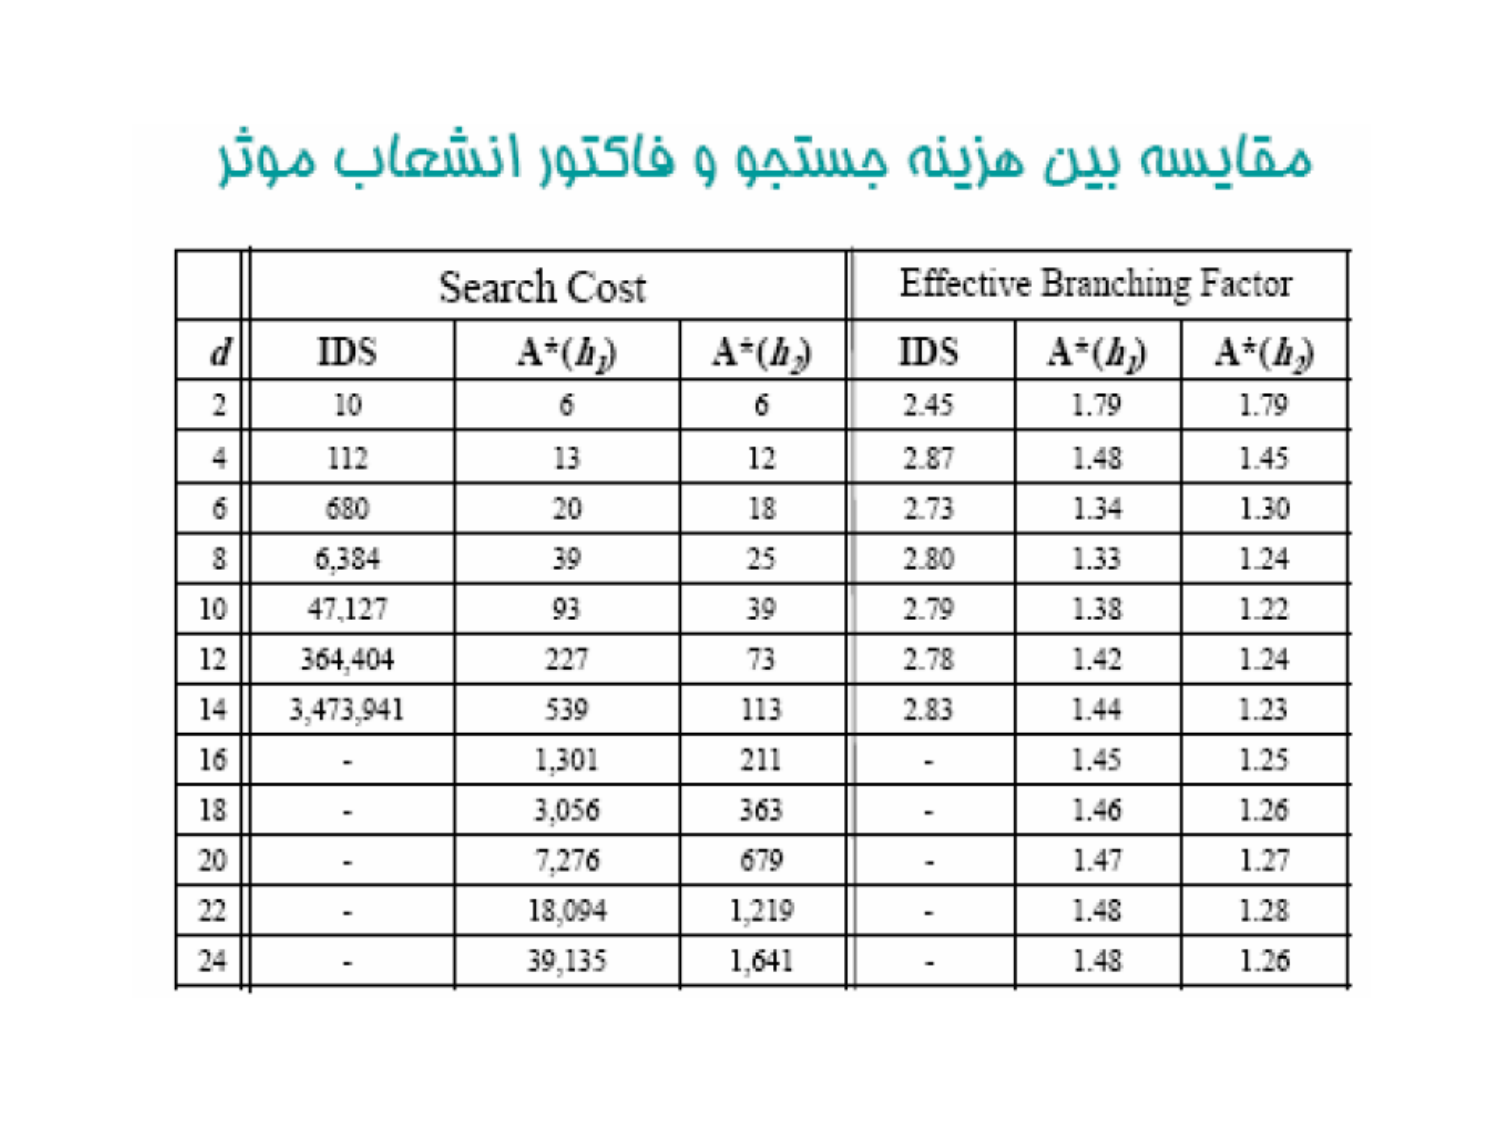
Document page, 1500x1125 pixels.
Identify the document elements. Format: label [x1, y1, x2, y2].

picture [112, 124, 1374, 1006]
